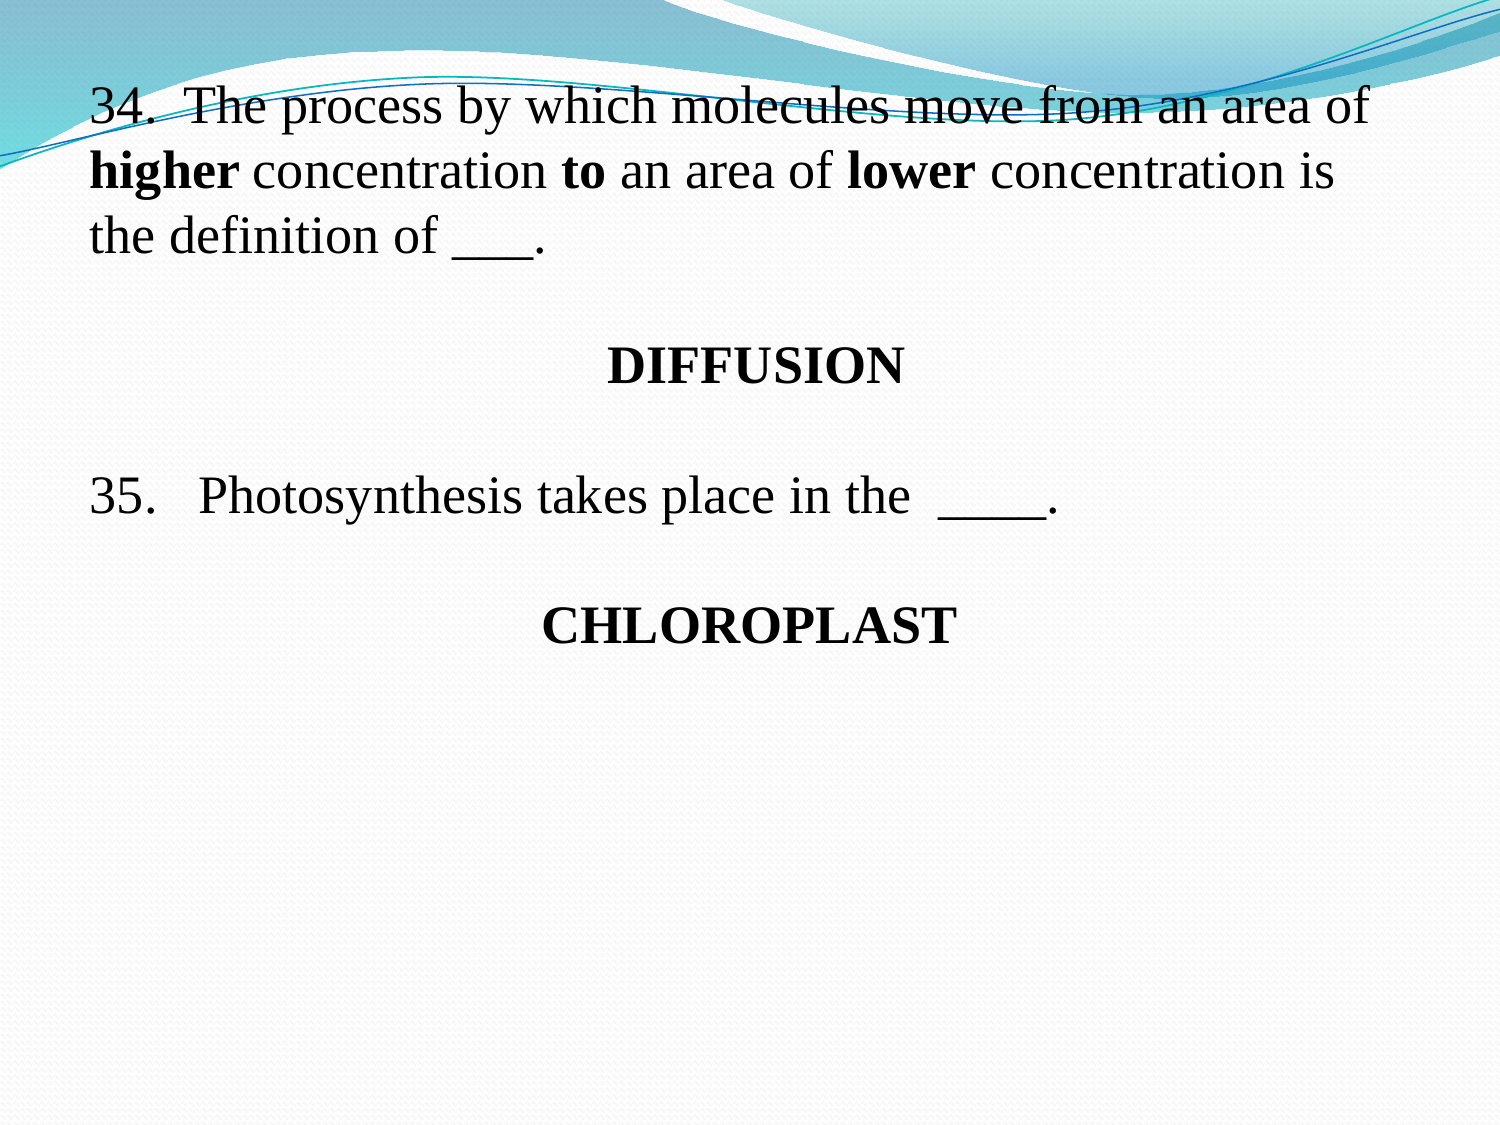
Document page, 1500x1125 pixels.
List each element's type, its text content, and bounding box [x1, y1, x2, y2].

list 34. The process by which molecules move from an area of higher concentration to an area of lower concentration is the definition of ___. DIFFUSION 35. Photosynthesis takes place in the ____. CHLOROPLAST [75, 62, 1425, 1005]
